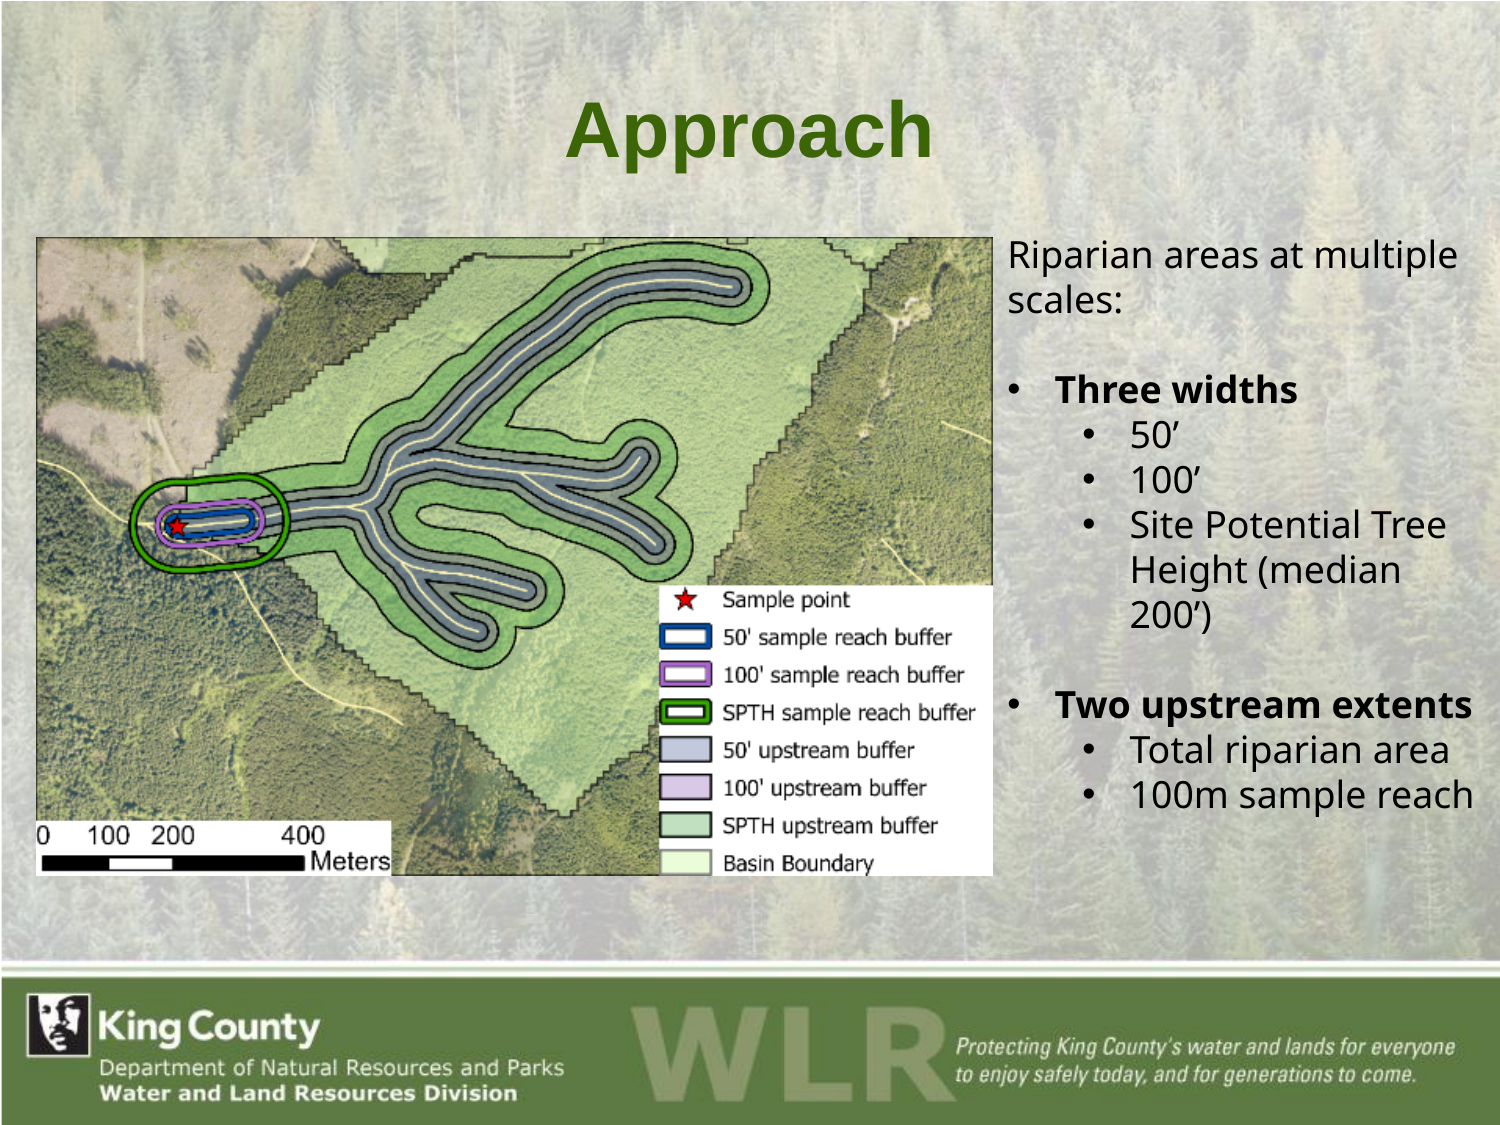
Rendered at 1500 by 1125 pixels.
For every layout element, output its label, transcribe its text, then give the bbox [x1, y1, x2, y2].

text_box Riparian areas at multiple scales: Three widths 50’ 100’ Site Potential Tree Height (median 200’) Two upstream extents Total riparian area 100m sample reach [992, 223, 1500, 824]
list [36, 237, 993, 876]
picture [1, 1, 1500, 1125]
title Approach [127, 40, 1372, 181]
